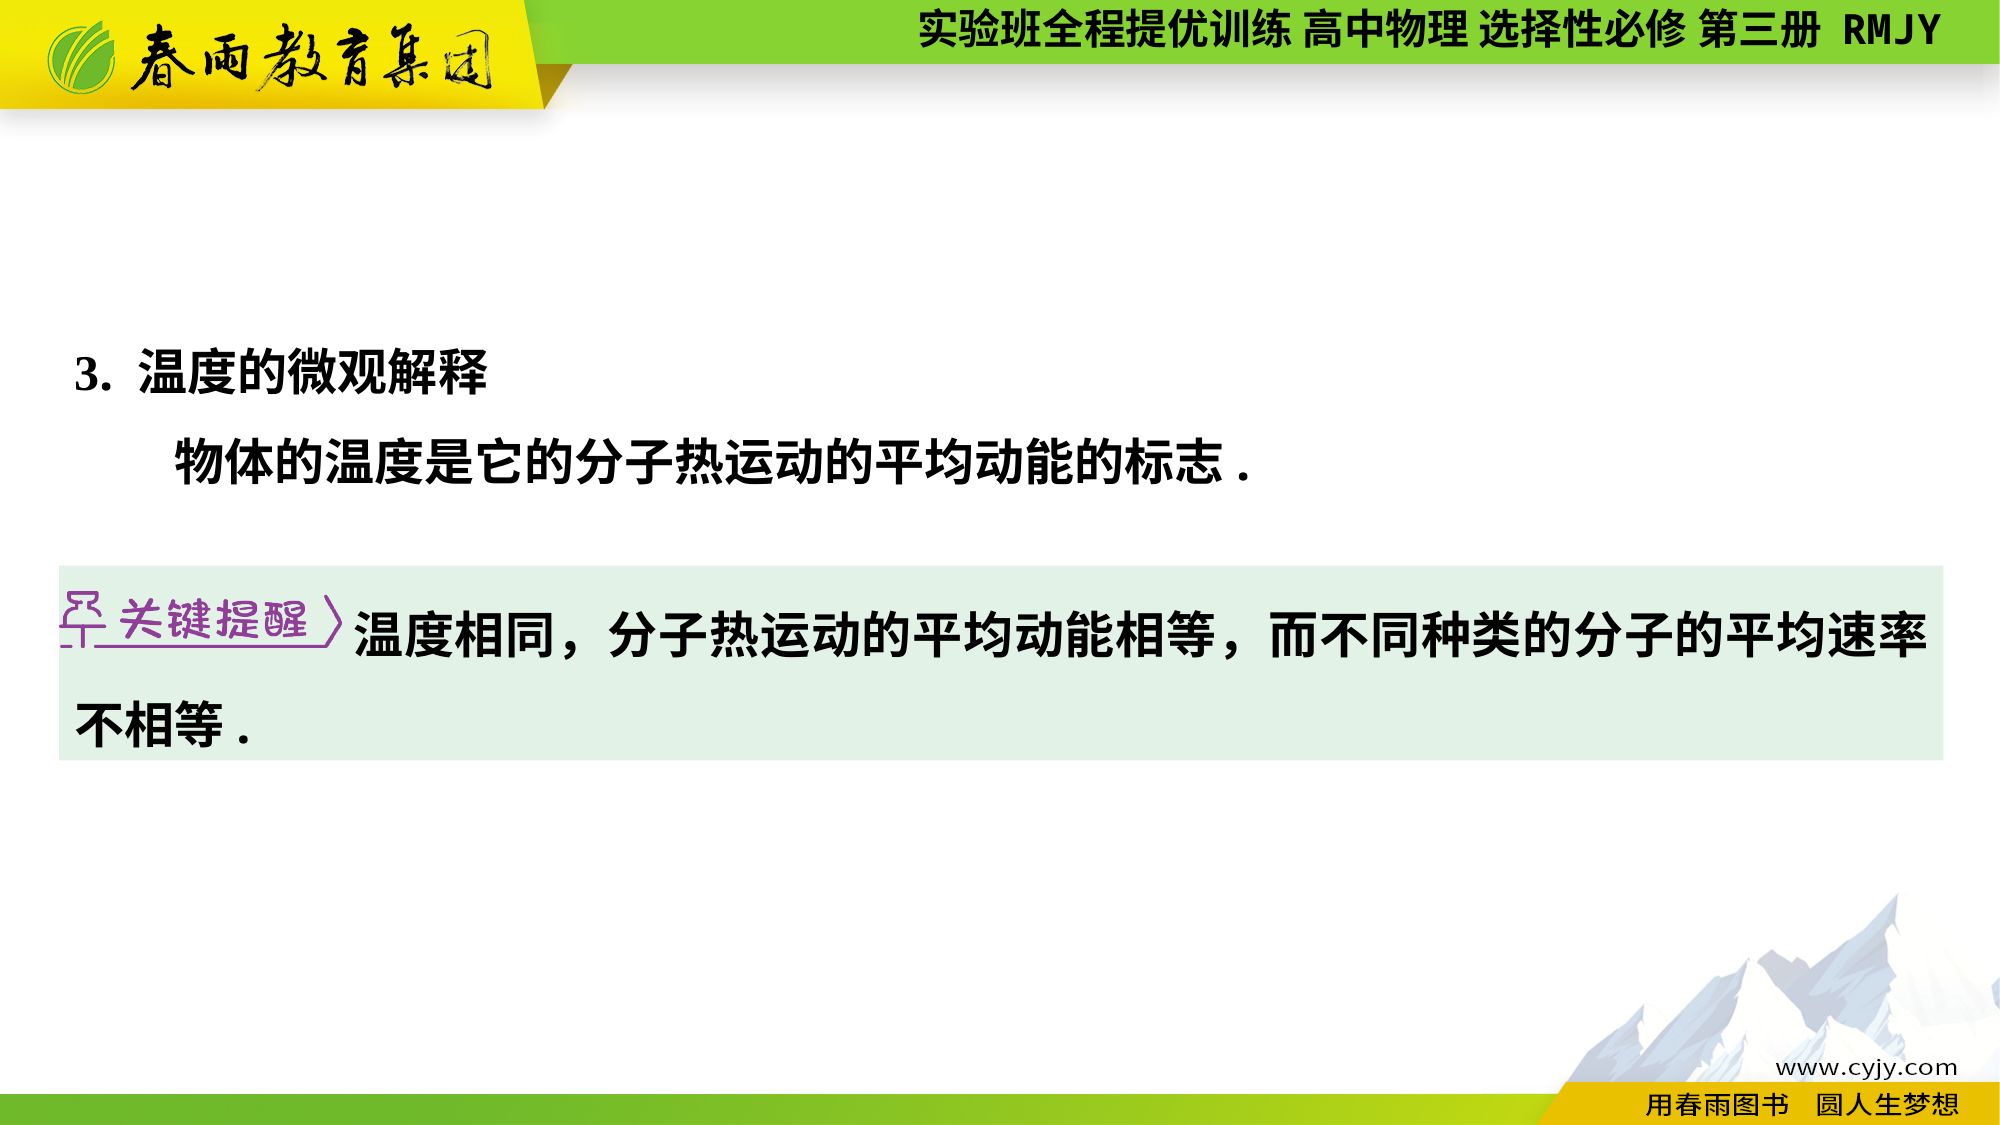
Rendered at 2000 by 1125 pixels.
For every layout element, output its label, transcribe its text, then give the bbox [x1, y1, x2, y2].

picture [0, 0, 2000, 1125]
text_box 温度相同，分子热运动的平均动能相等，而不同种类的分子的平均速率不相等. [59, 565, 1944, 761]
list 3. 温度的微观解释 物体的温度是它的分子热运动的平均动能的标志. [59, 302, 1944, 489]
